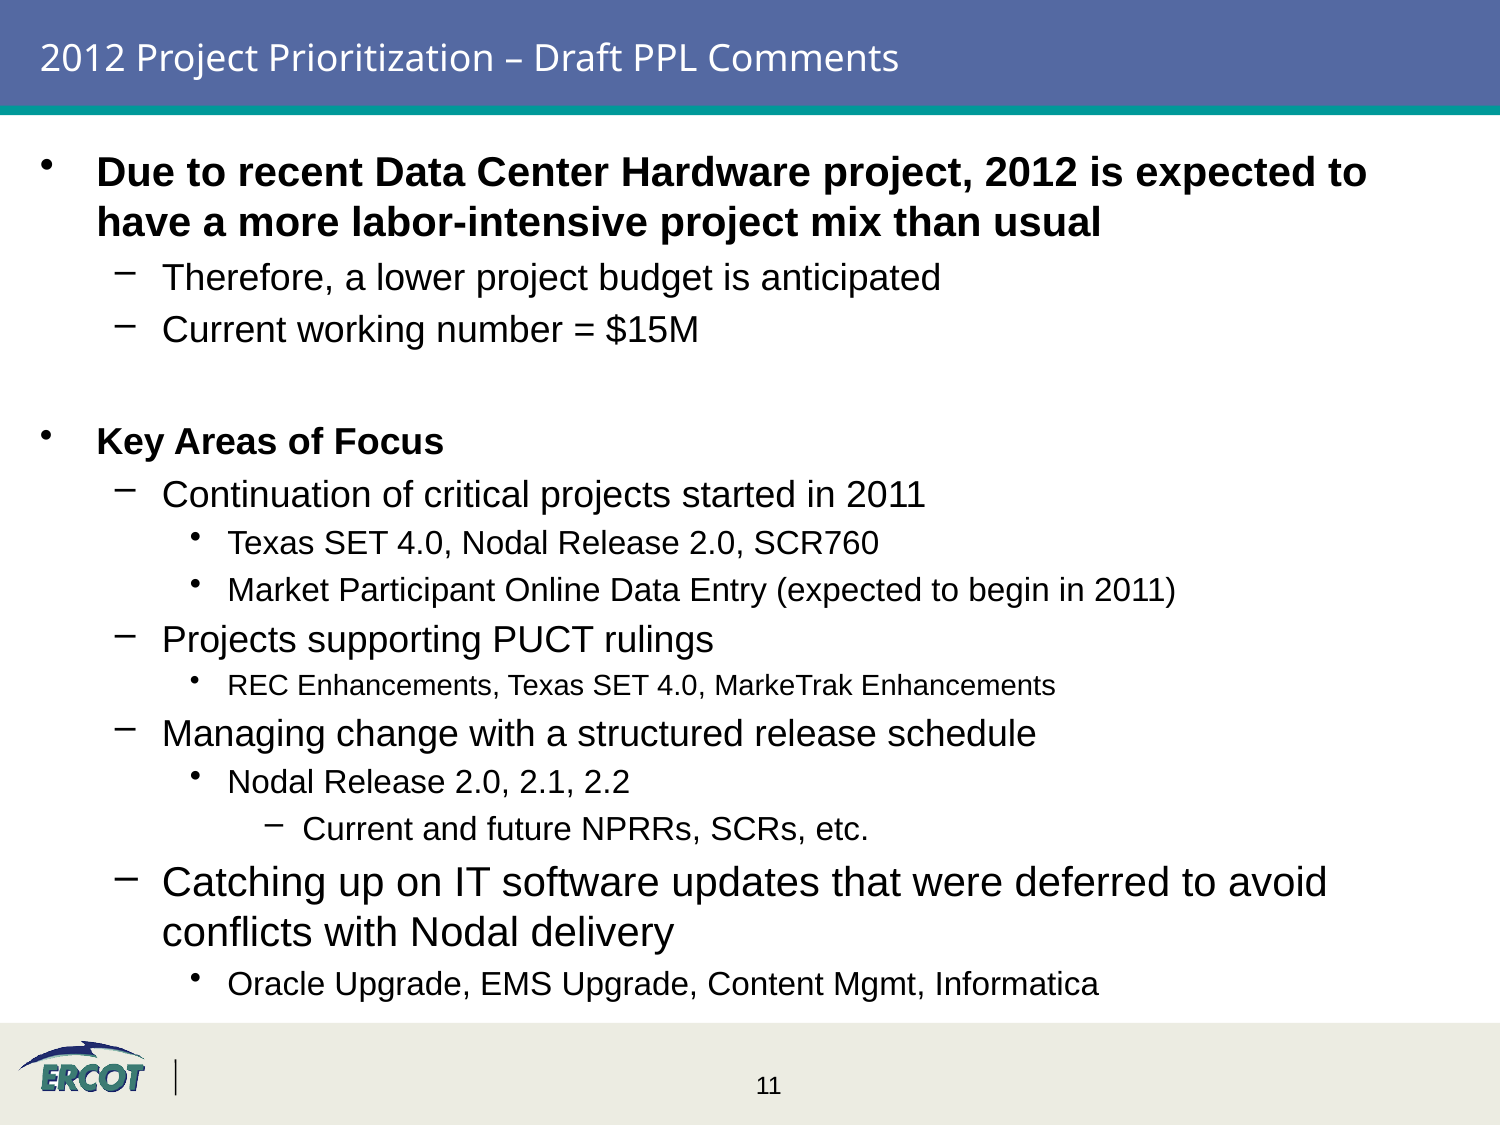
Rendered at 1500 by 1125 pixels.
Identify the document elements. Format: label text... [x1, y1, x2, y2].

title 2012 Project Prioritization – Draft PPL Comments [24, 0, 1376, 113]
picture [10, 1031, 151, 1111]
list Due to recent Data Center Hardware project, 2012 is expected to have a more labor-intensive project mix than usual Therefore, a lower project budget is anticipated Current working number = $15M Key Areas of Focus Continuation of critical projects started in 2011 Texas SET 4.0, Nodal Release 2.0, SCR760 Market Participant Online Data Entry (expected to begin in 2011) Projects supporting PUCT rulings REC Enhancements, Texas SET 4.0, MarkeTrak Enhancements Managing change with a structured release schedule Nodal Release 2.0, 2.1, 2.2 Current and future NPRRs, SCRs, etc. Catching up on IT software updates that were deferred to avoid conflicts with Nodal delivery Oracle Upgrade, EMS Upgrade, Content Mgmt, Informatica [24, 137, 1476, 1020]
